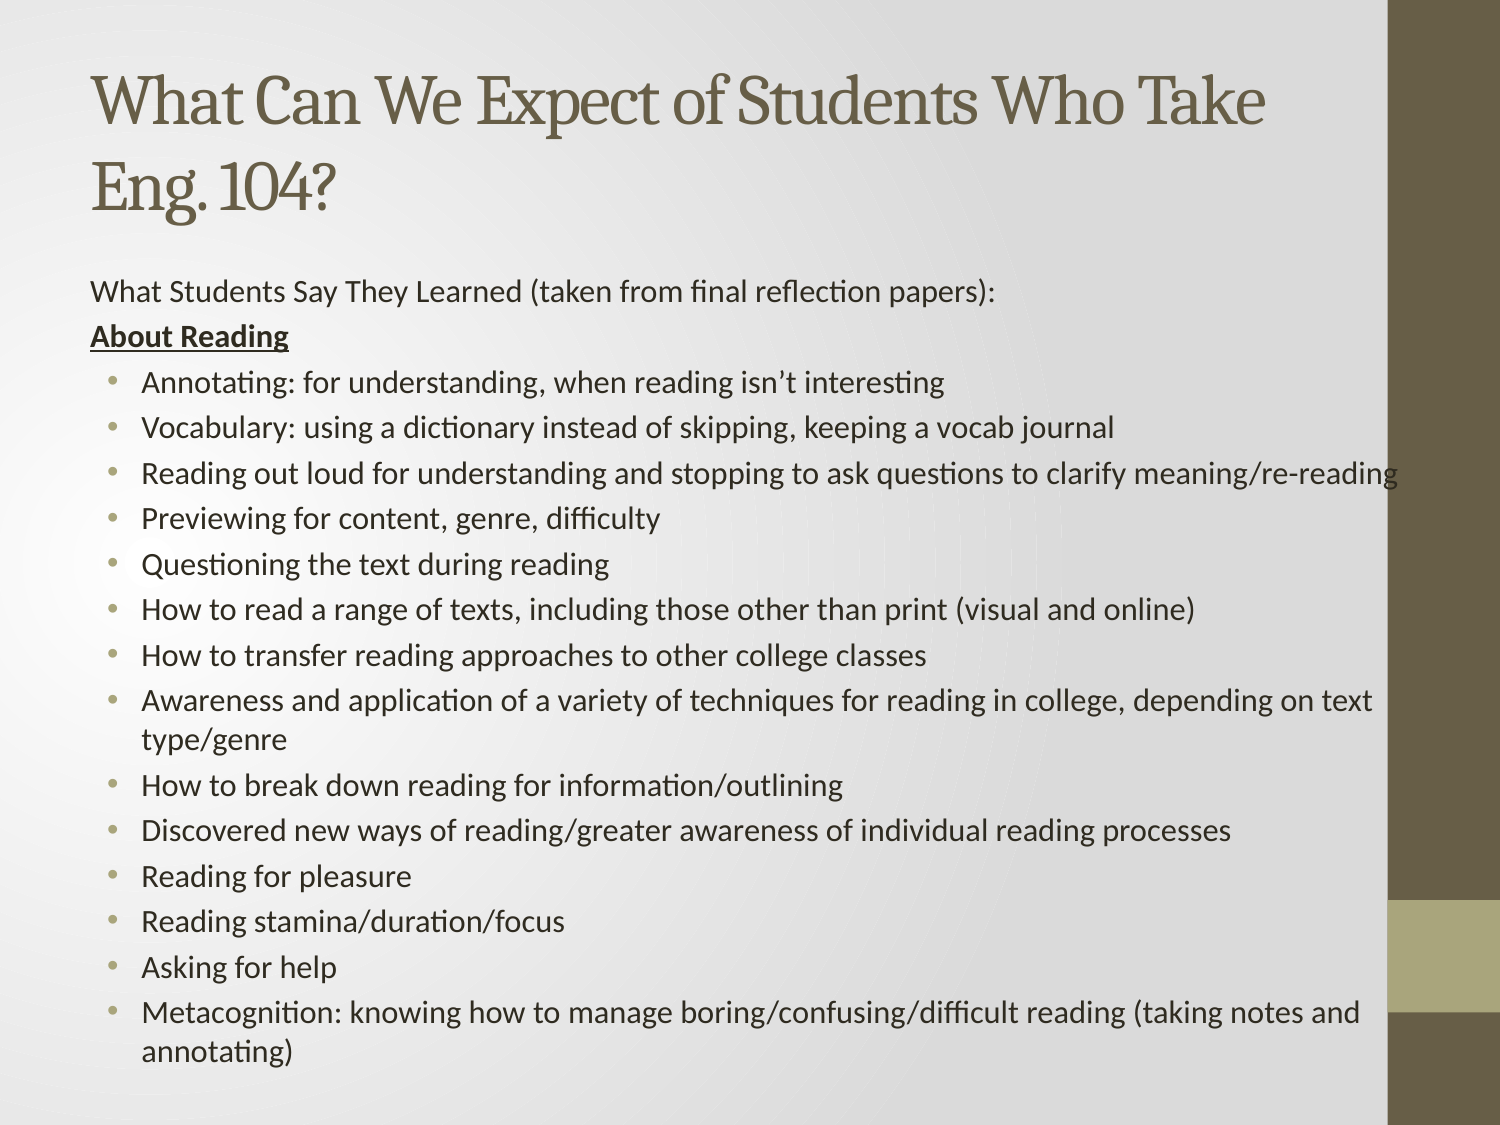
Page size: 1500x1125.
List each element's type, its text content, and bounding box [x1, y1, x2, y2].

title What Can We Expect of Students Who Take Eng. 104? [75, 45, 1325, 233]
list What Students Say They Learned (taken from final reflection papers): About Reading Annotating: for understanding, when reading isn’t interesting Vocabulary: using a dictionary instead of skipping, keeping a vocab journal Reading out loud for understanding and stopping to ask questions to clarify meaning/re-reading Previewing for content, genre, difficulty Questioning the text during reading How to read a range of texts, including those other than print (visual and online) How to transfer reading approaches to other college classes Awareness and application of a variety of techniques for reading in college, depending on text type/genre How to break down reading for information/outlining Discovered new ways of reading/greater awareness of individual reading processes Reading for pleasure Reading stamina/duration/focus Asking for help Metacognition: knowing how to manage boring/confusing/difficult reading (taking notes and annotating) [75, 262, 1425, 1100]
